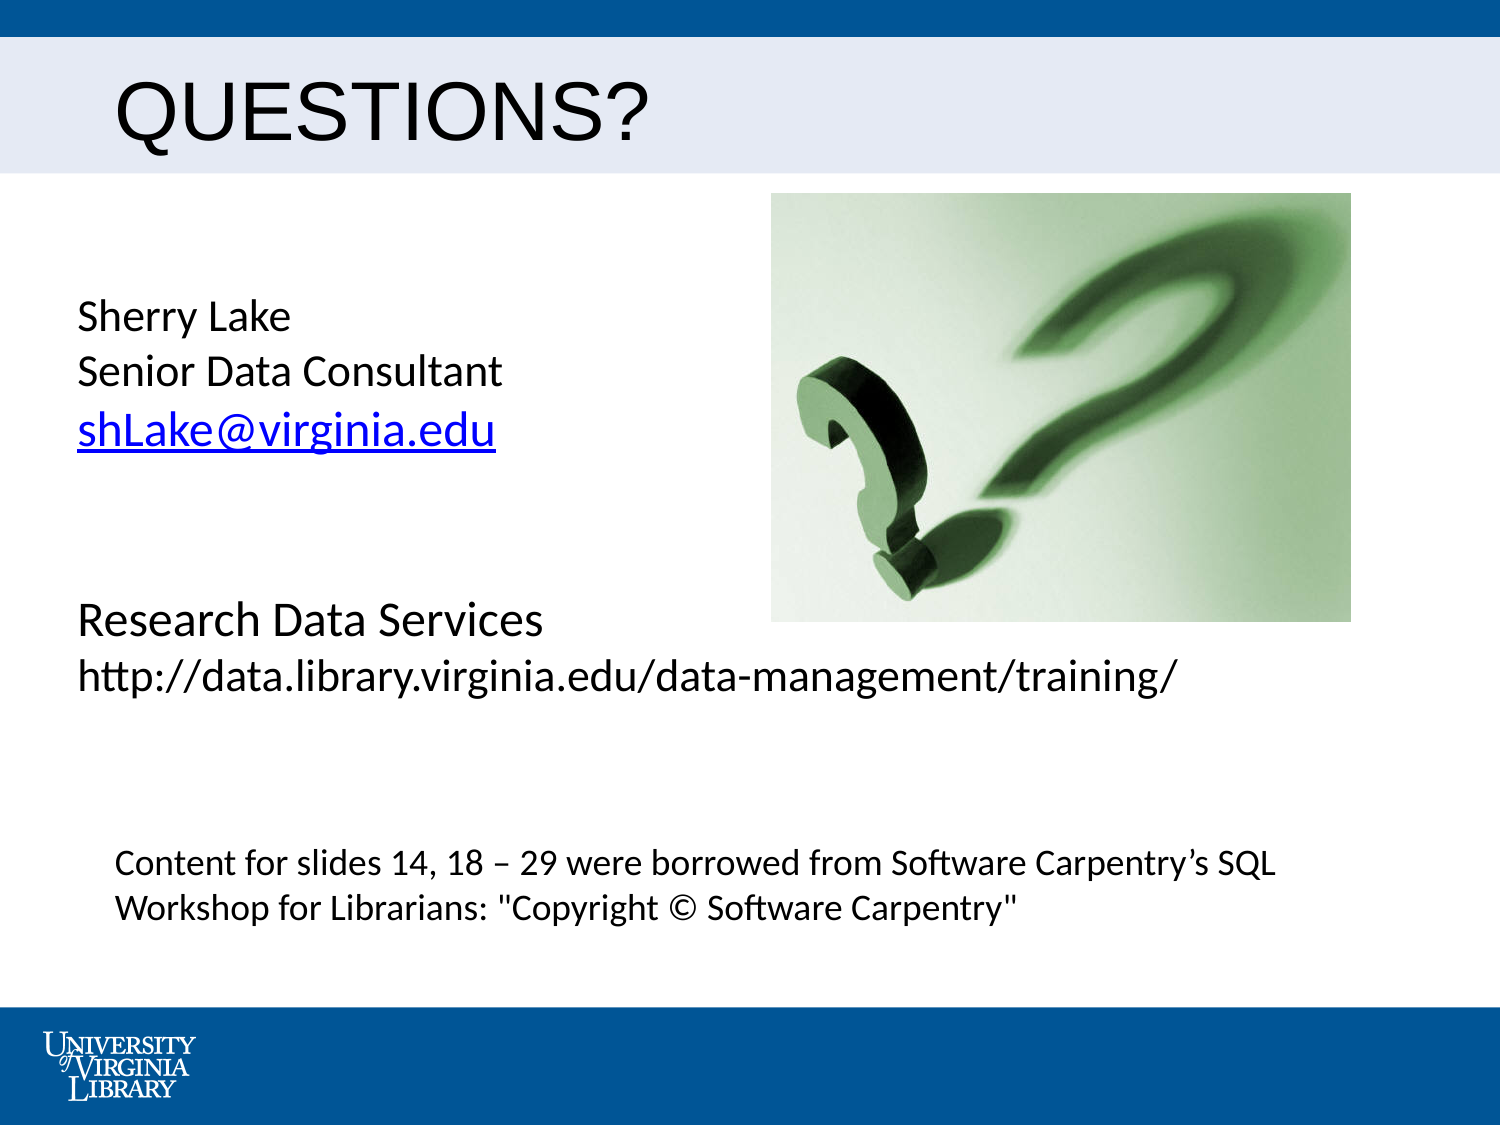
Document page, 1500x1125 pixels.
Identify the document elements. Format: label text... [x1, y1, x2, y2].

text_box Sherry Lake Senior Data Consultant shLake@virginia.edu Research Data Services http://data.library.virginia.edu/data-management/training/ [62, 278, 1463, 709]
text_box Content for slides 14, 18 – 29 were borrowed from Software Carpentry’s SQL Workshop for Librarians: "Copyright © Software Carpentry" [99, 830, 1350, 981]
picture [0, 0, 1500, 1125]
title Questions? [99, 50, 1375, 249]
